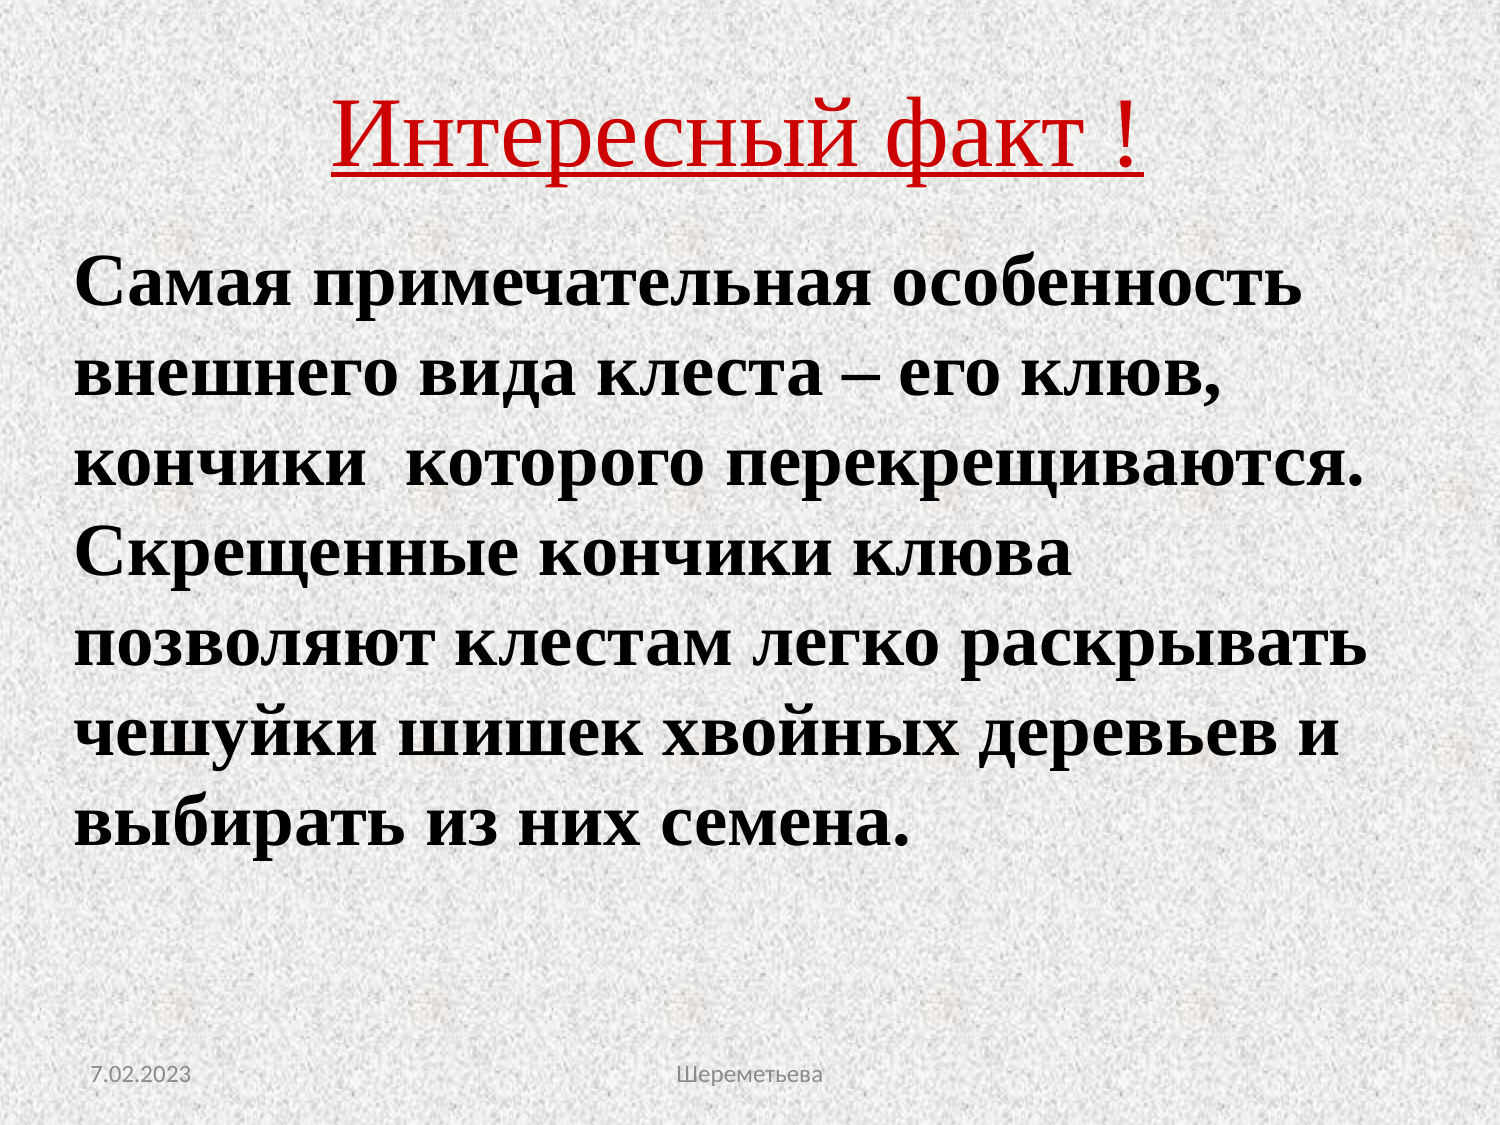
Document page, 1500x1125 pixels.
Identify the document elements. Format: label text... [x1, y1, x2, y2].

text_box Интересный факт ! [62, 58, 1413, 235]
picture [0, 0, 1500, 1125]
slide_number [75, 1042, 425, 1103]
footer Шереметьева [512, 1042, 988, 1103]
text_box Самая примечательная особенность внешнего вида клеста – его клюв, кончики которого перекрещиваются. Скрещенные кончики клюва позволяют клестам легко раскрывать чешуйки шишек хвойных деревьев и выбирать из них семена. [58, 222, 1453, 868]
